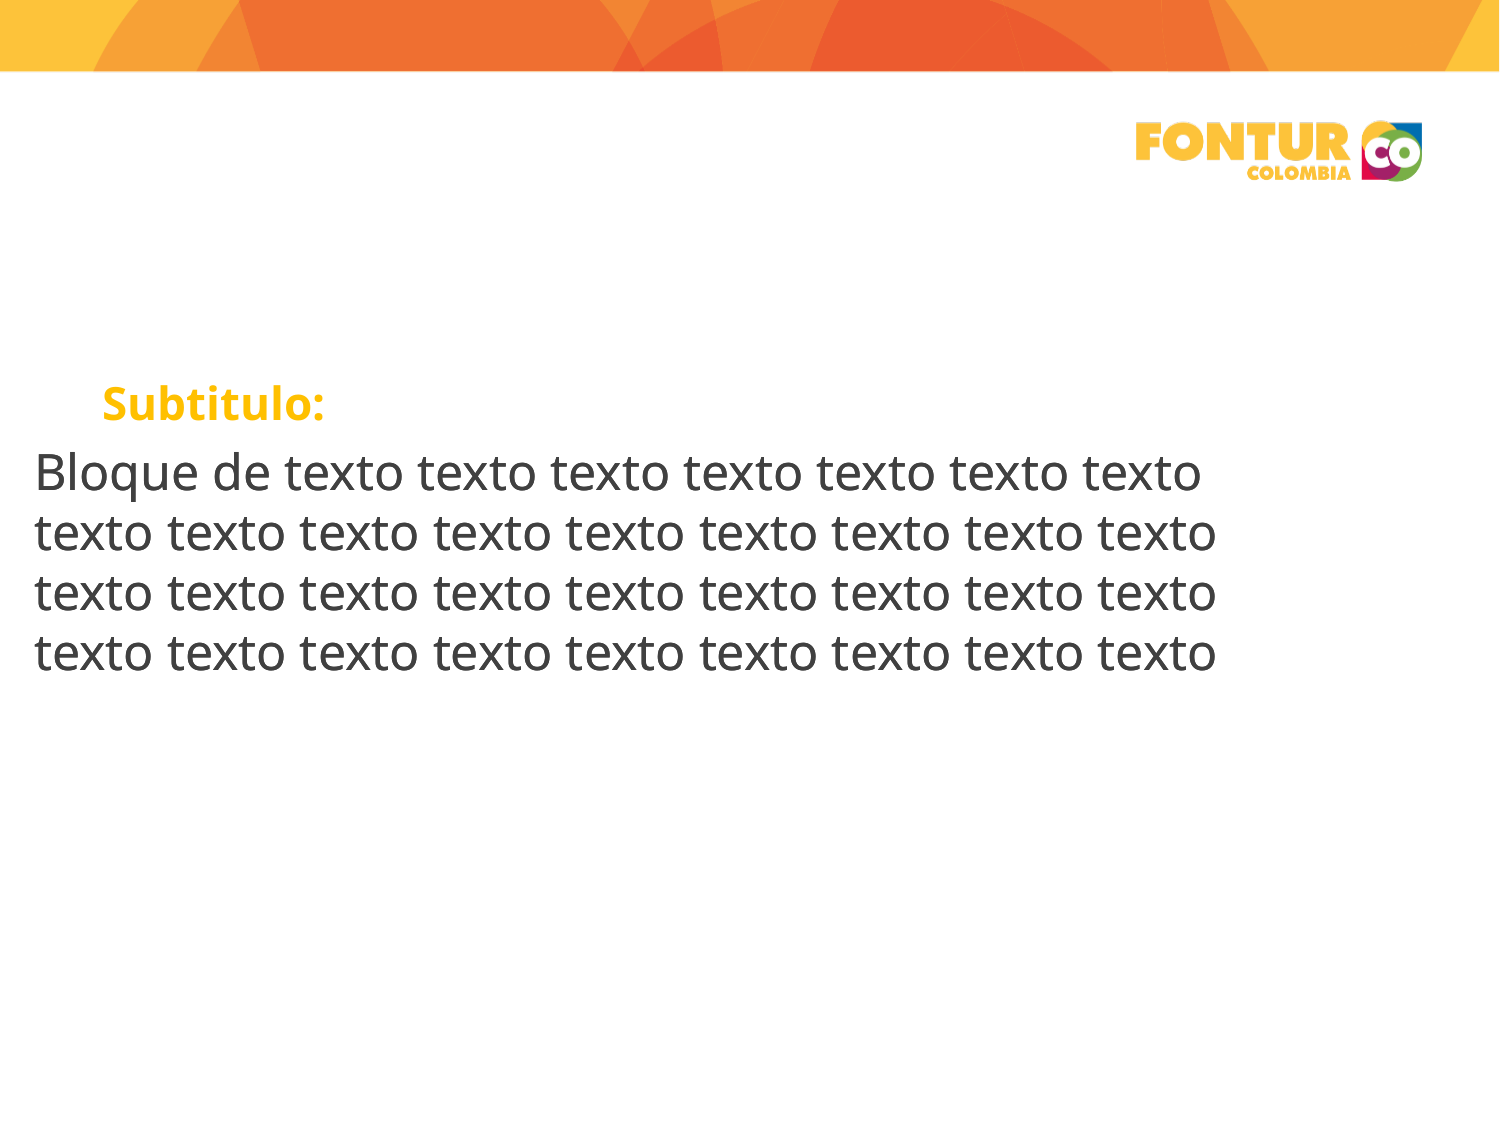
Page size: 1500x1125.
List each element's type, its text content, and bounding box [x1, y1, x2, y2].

picture [0, 0, 1500, 193]
text_box Bloque de texto texto texto texto texto texto texto texto texto texto texto texto texto texto texto texto texto texto texto texto texto texto texto texto texto texto texto texto texto texto texto texto texto texto [19, 433, 1246, 688]
text_box Subtitulo: [87, 366, 341, 437]
